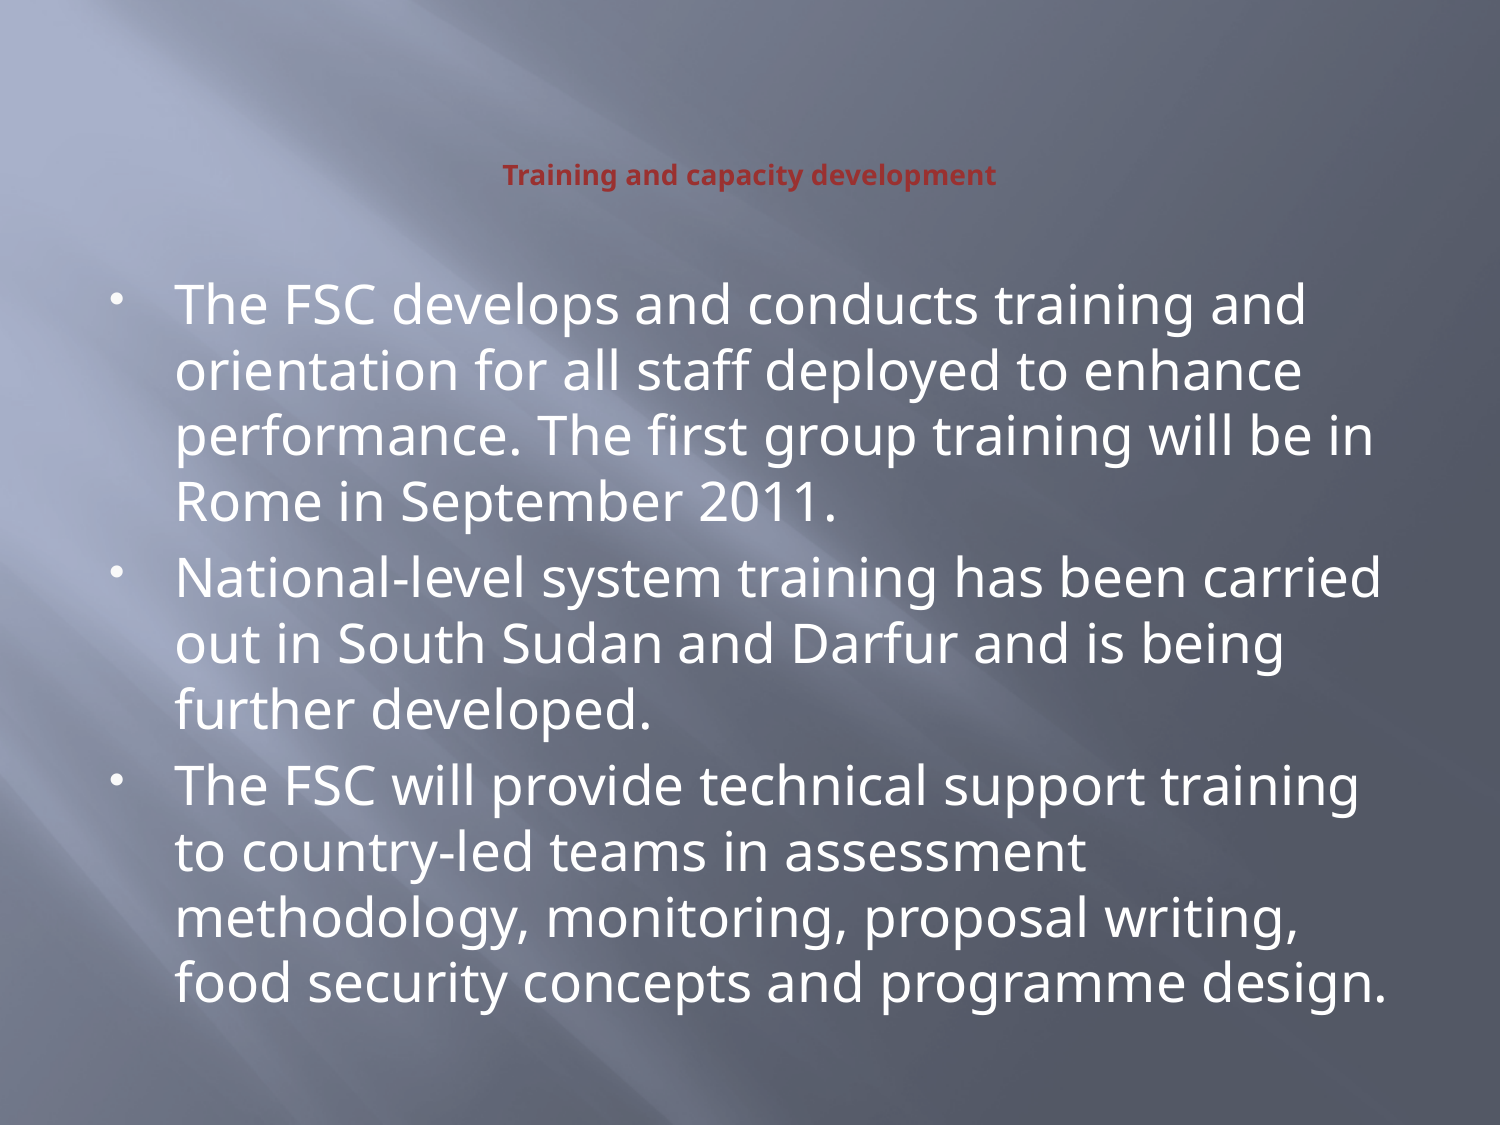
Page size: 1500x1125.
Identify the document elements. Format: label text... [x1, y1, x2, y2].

title Training and capacity development [75, 149, 1425, 233]
list The FSC develops and conducts training and orientation for all staff deployed to enhance performance. The first group training will be in Rome in September 2011. National-level system training has been carried out in South Sudan and Darfur and is being further developed. The FSC will provide technical support training to country-led teams in assessment methodology, monitoring, proposal writing, food security concepts and programme design. [75, 262, 1425, 1035]
